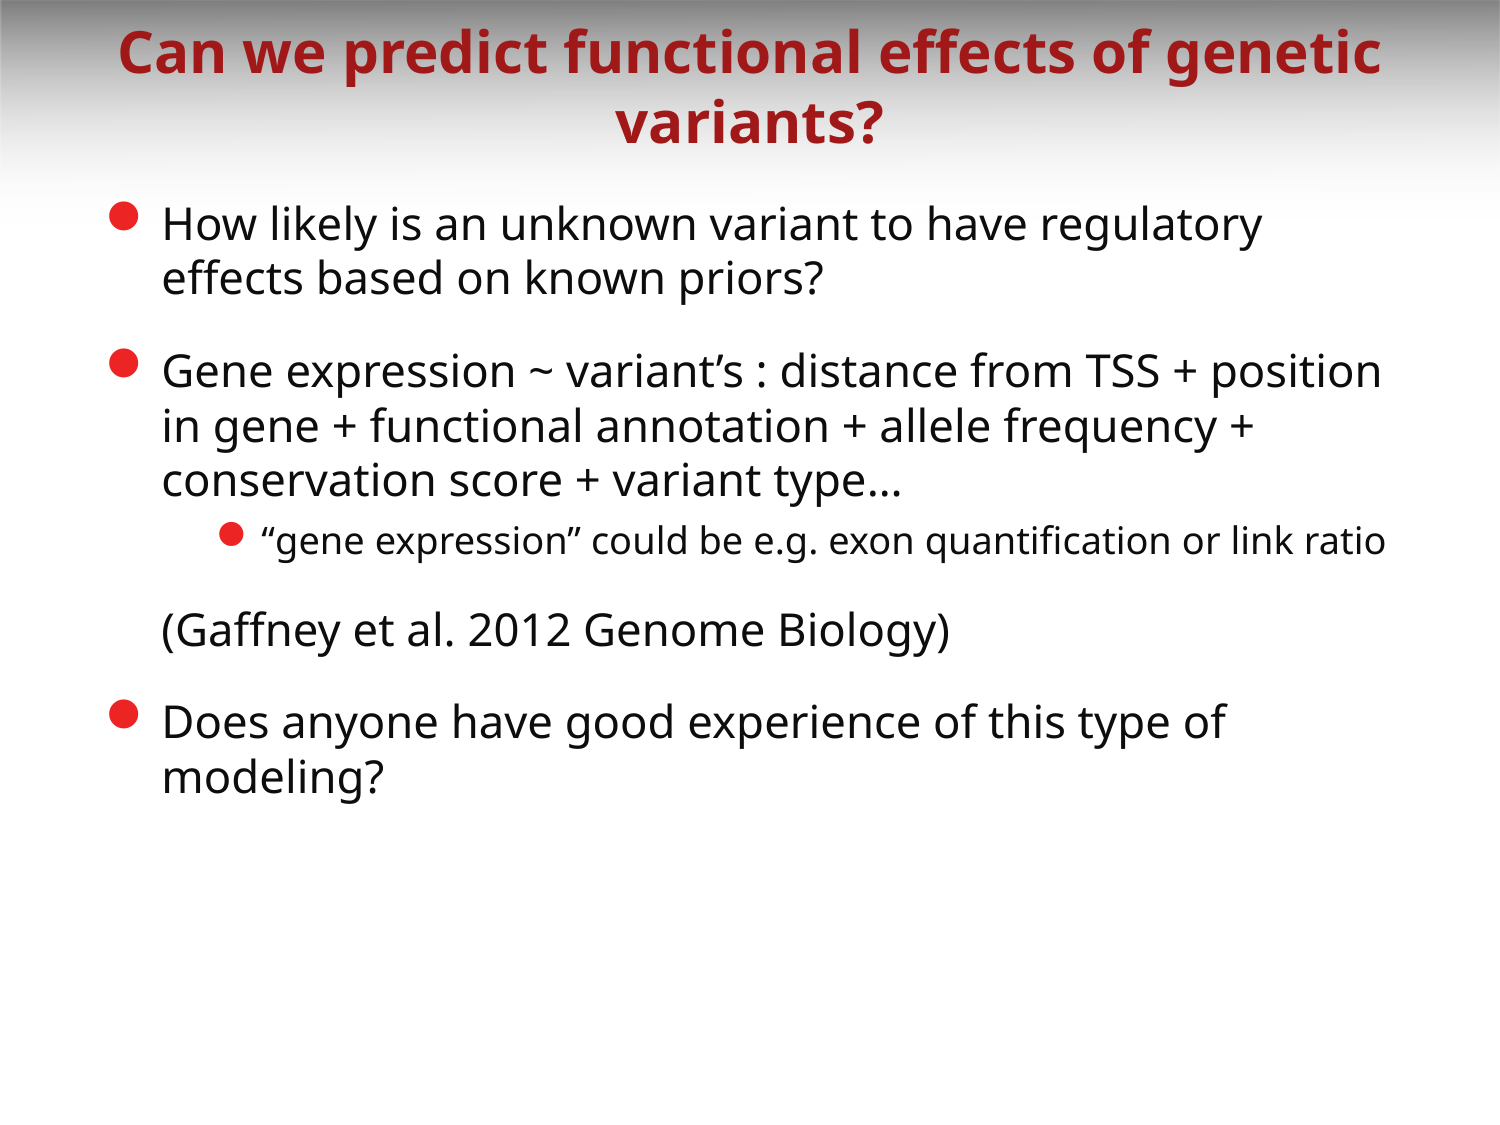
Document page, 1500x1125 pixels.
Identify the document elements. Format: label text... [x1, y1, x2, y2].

list How likely is an unknown variant to have regulatory effects based on known priors? Gene expression ~ variant’s : distance from TSS + position in gene + functional annotation + allele frequency + conservation score + variant type… “gene expression” could be e.g. exon quantification or link ratio (Gaffney et al. 2012 Genome Biology) Does anyone have good experience of this type of modeling? [90, 187, 1410, 850]
title Can we predict functional effects of genetic variants? [90, 17, 1410, 163]
picture [0, 0, 1500, 1125]
